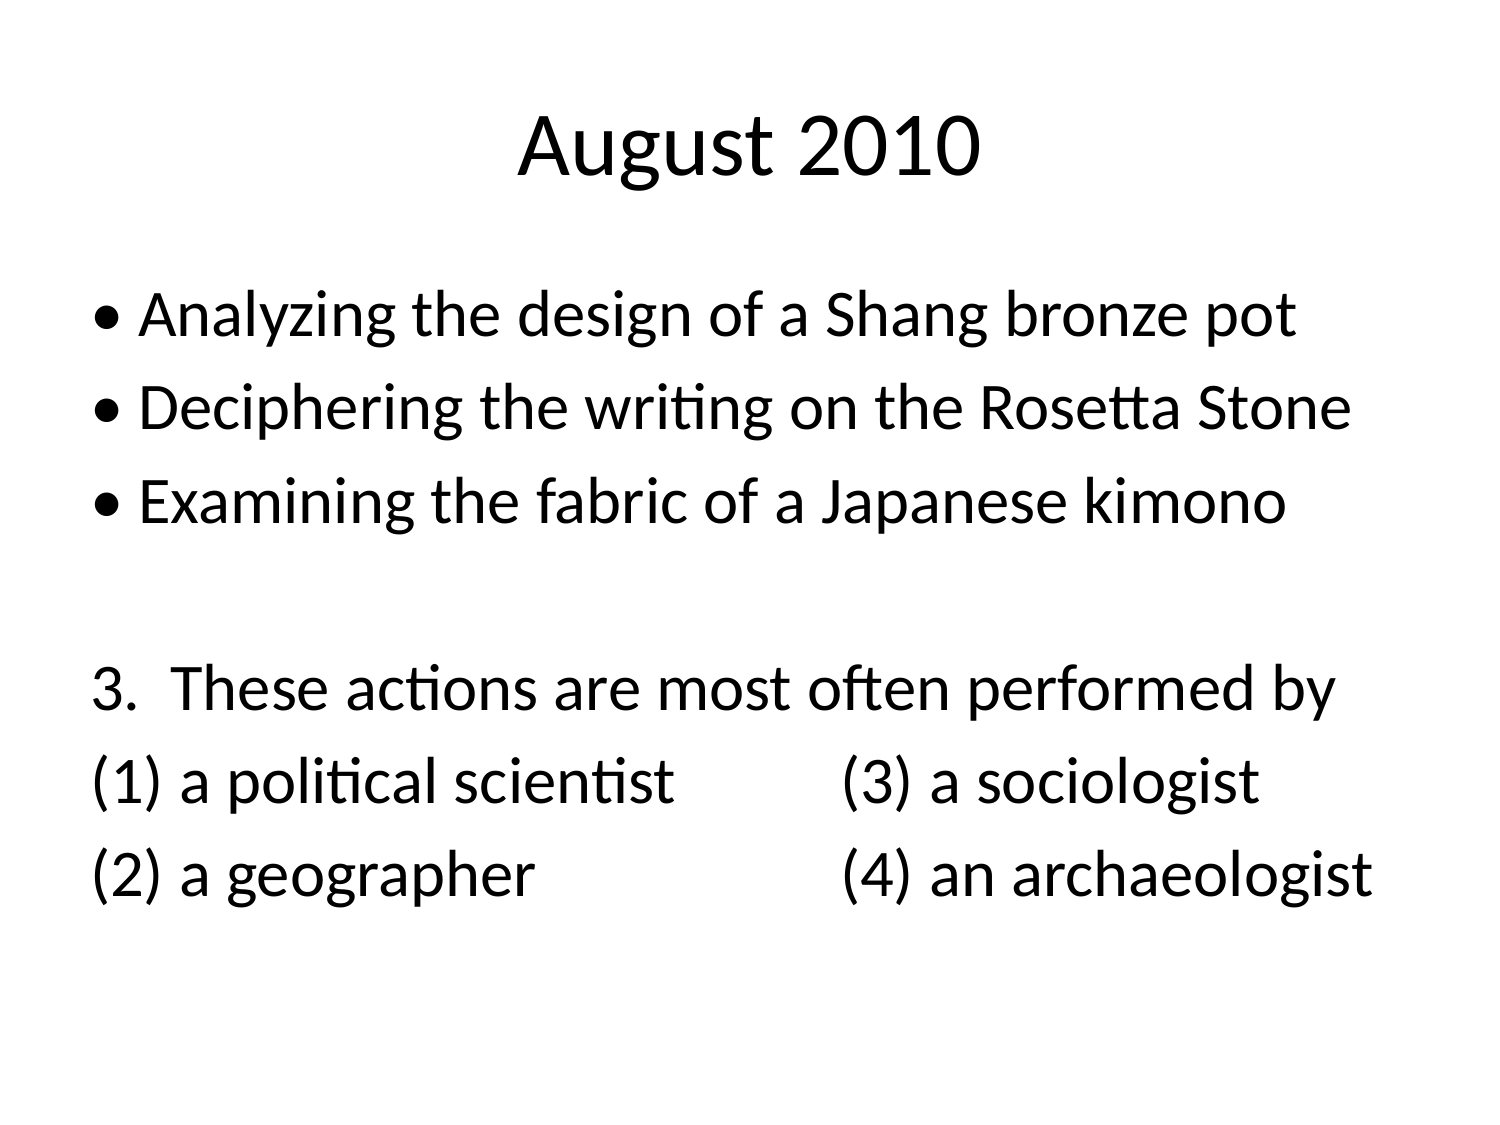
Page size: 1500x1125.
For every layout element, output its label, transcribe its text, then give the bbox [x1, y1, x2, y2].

title August 2010 [75, 45, 1425, 233]
list • Analyzing the design of a Shang bronze pot • Deciphering the writing on the Rosetta Stone • Examining the fabric of a Japanese kimono 3. These actions are most often performed by (1) a political scientist (3) a sociologist (2) a geographer (4) an archaeologist [75, 262, 1425, 1005]
